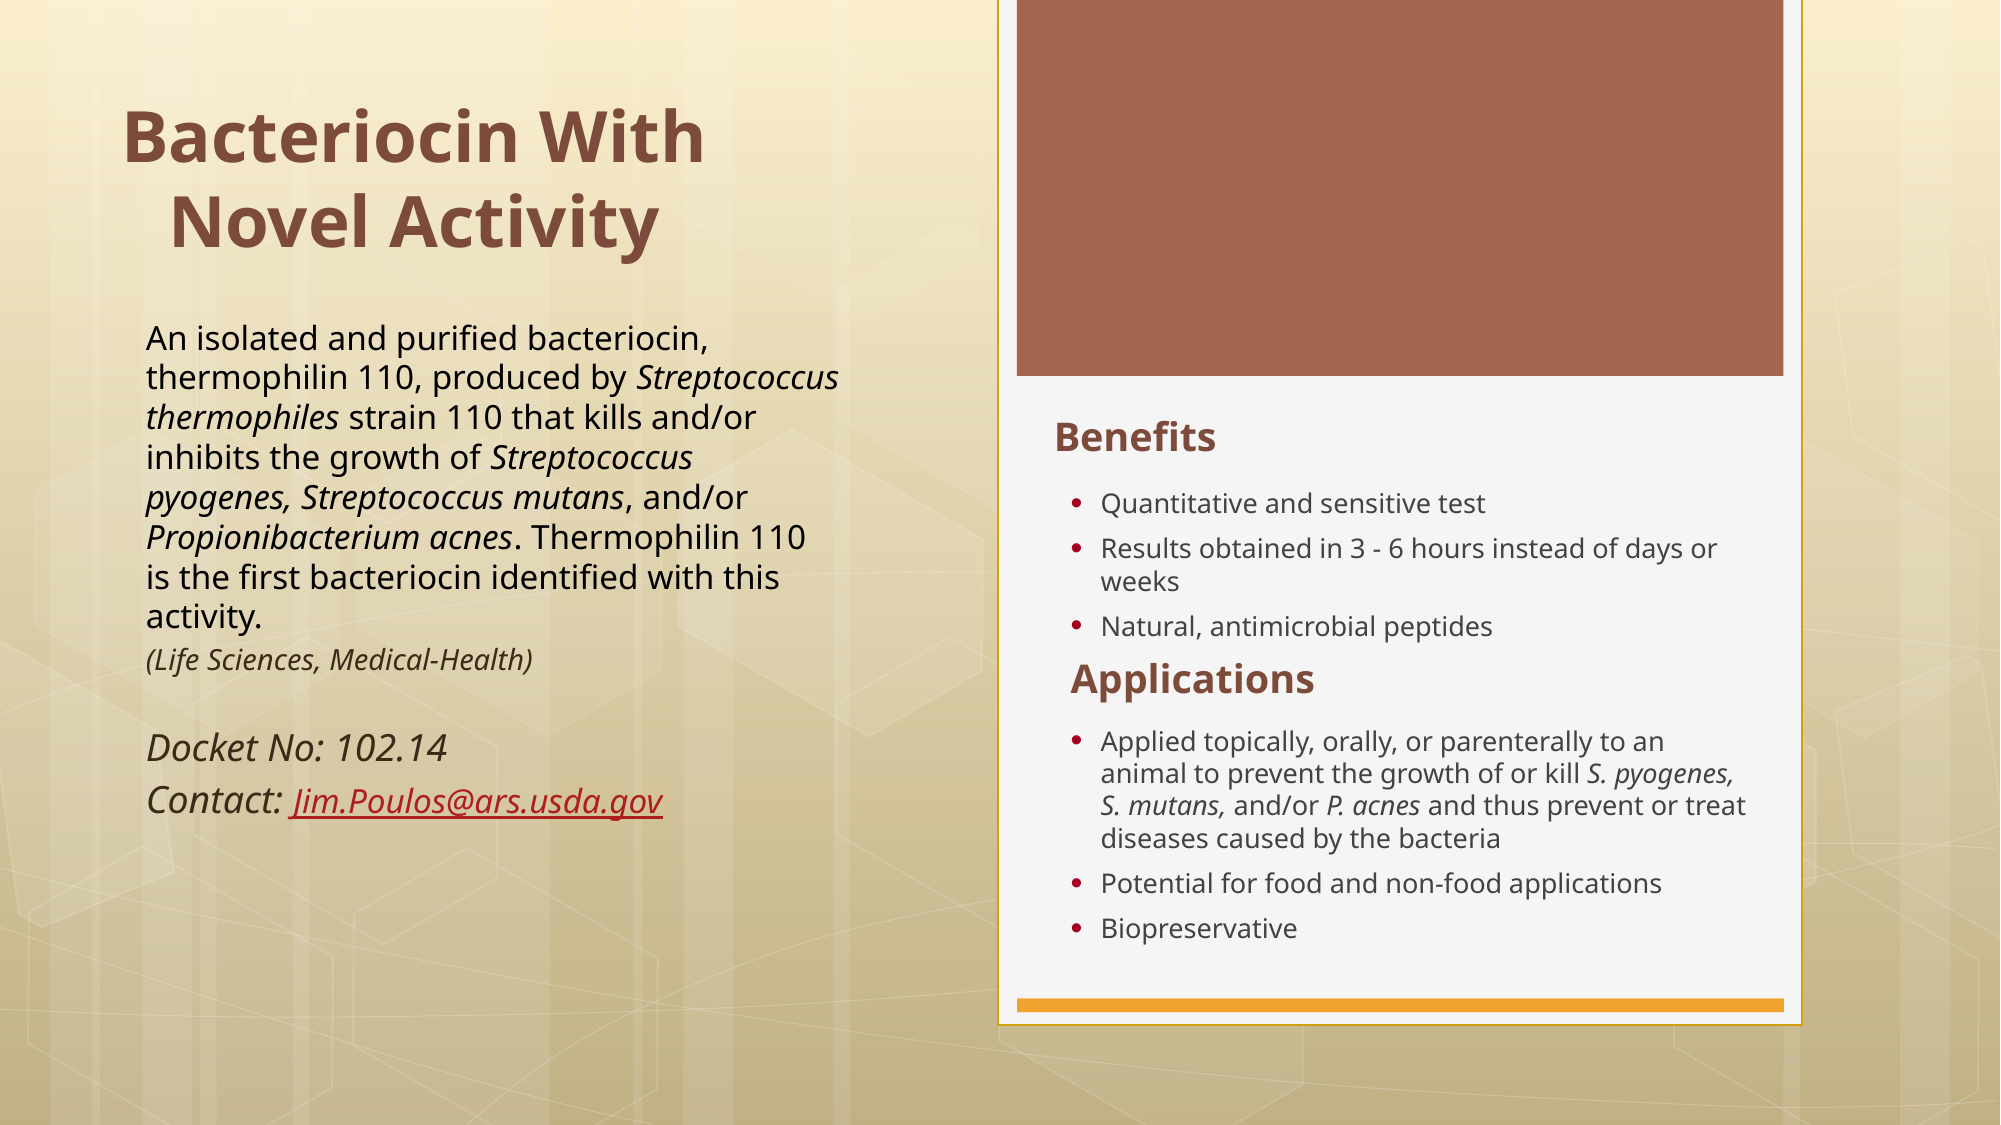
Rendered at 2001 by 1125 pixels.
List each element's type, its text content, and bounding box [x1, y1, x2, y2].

title Bacteriocin With Novel Activity [51, 0, 777, 269]
subtitle Benefits Quantitative and sensitive test Results obtained in 3 - 6 hours instead of days or weeks Natural, antimicrobial peptides Applications Applied topically, orally, or parenterally to an animal to prevent the growth of or kill S. pyogenes, S. mutans, and/or P. acnes and thus prevent or treat diseases caused by the bacteria Potential for food and non-food applications Biopreservative [1038, 403, 1763, 974]
text_box An isolated and purified bacteriocin, thermophilin 110, produced by Streptococcus thermophiles strain 110 that kills and/or inhibits the growth of Streptococcus pyogenes, Streptococcus mutans, and/or Propionibacterium acnes. Thermophilin 110 is the first bacteriocin identified with this activity. (Life Sciences, Medical-Health) Docket No: 102.14 Contact: Jim.Poulos@ars.usda.gov [130, 309, 855, 974]
